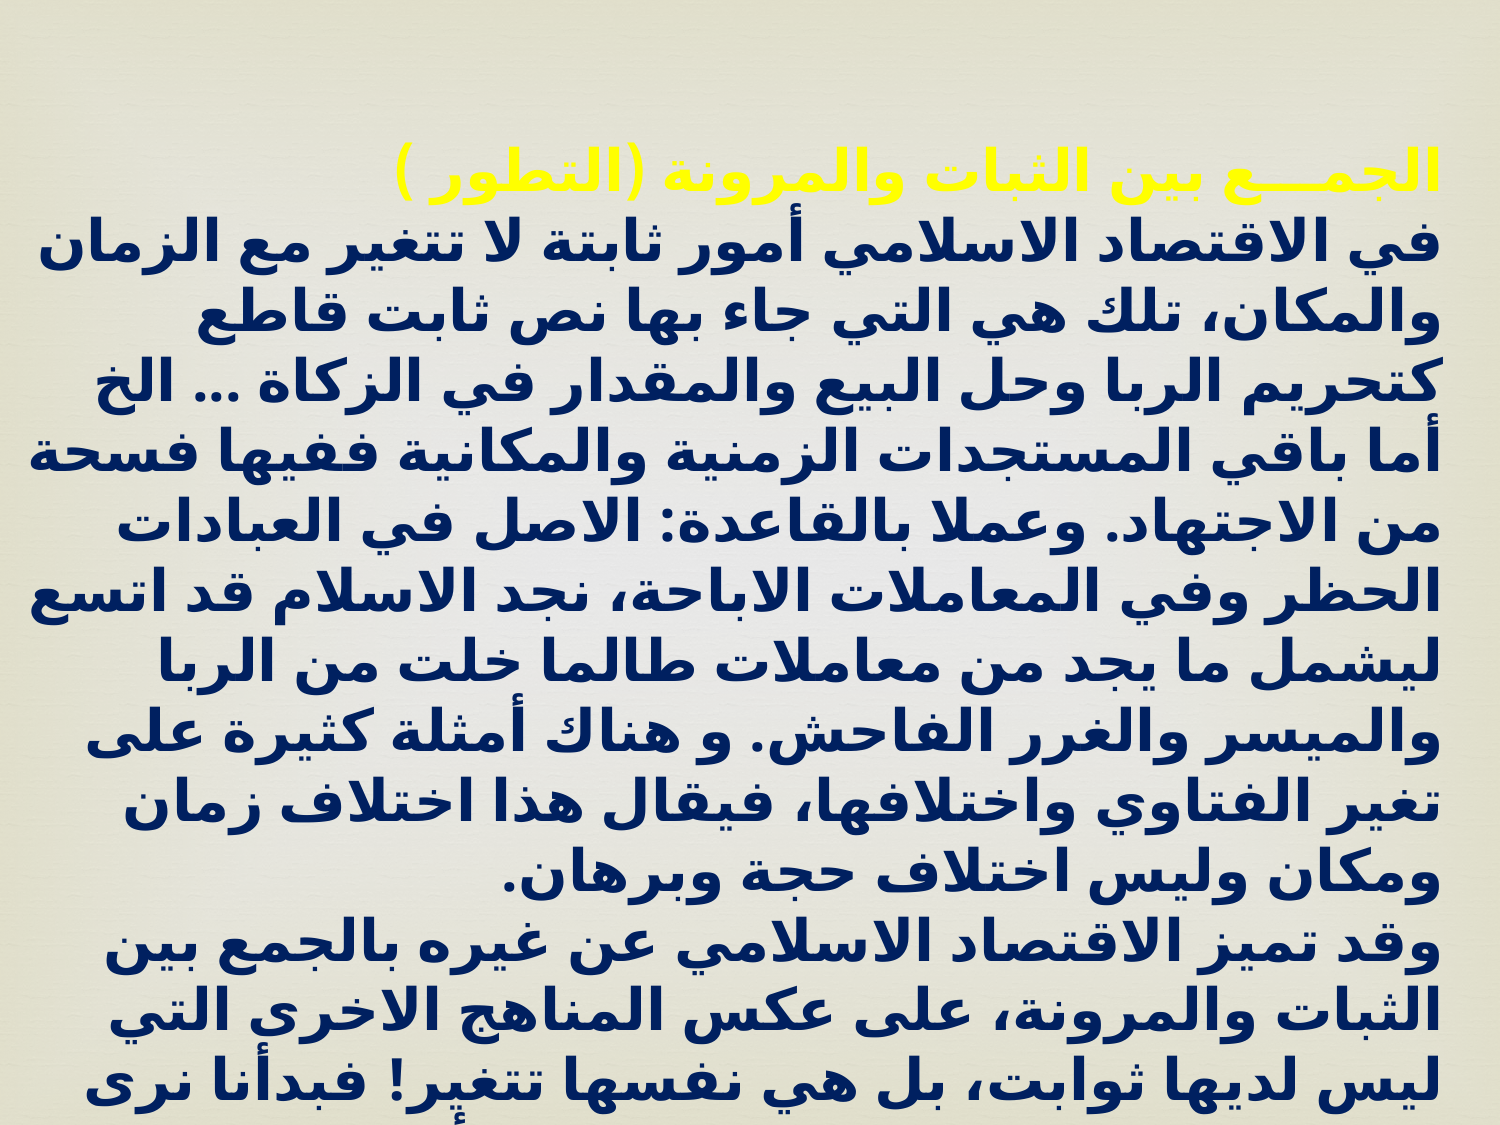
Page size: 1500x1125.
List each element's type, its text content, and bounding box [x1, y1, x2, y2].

text_box الجمـــع بين الثبات والمرونة (التطور ) في الاقتصاد الاسلامي أمور ثابتة لا تتغير مع الزمان والمكان، تلك هي التي جاء بها نص ثابت قاطع كتحريم الربا وحل البيع والمقدار في الزكاة ... الخ أما باقي المستجدات الزمنية والمكانية ففيها فسحة من الاجتهاد. وعملا بالقاعدة: الاصل في العبادات الحظر وفي المعاملات الاباحة، نجد الاسلام قد اتسع ليشمل ما يجد من معاملات طالما خلت من الربا والميسر والغرر الفاحش. و هناك أمثلة كثيرة على تغير الفتاوي واختلافها، فيقال هذا اختلاف زمان ومكان وليس اختلاف حجة وبرهان. وقد تميز الاقتصاد الاسلامي عن غيره بالجمع بين الثبات والمرونة، على عكس المناهج الاخرى التي ليس لديها ثوابت، بل هي نفسها تتغير! فبدأنا نرى الملكية العامة تزحف على الدول الرأسمالية، والملكية الخاصة تزحف على النظم الماركسية .. مخالفين بذلك أسس قيام تلك المناهج ! [0, 125, 1459, 1125]
